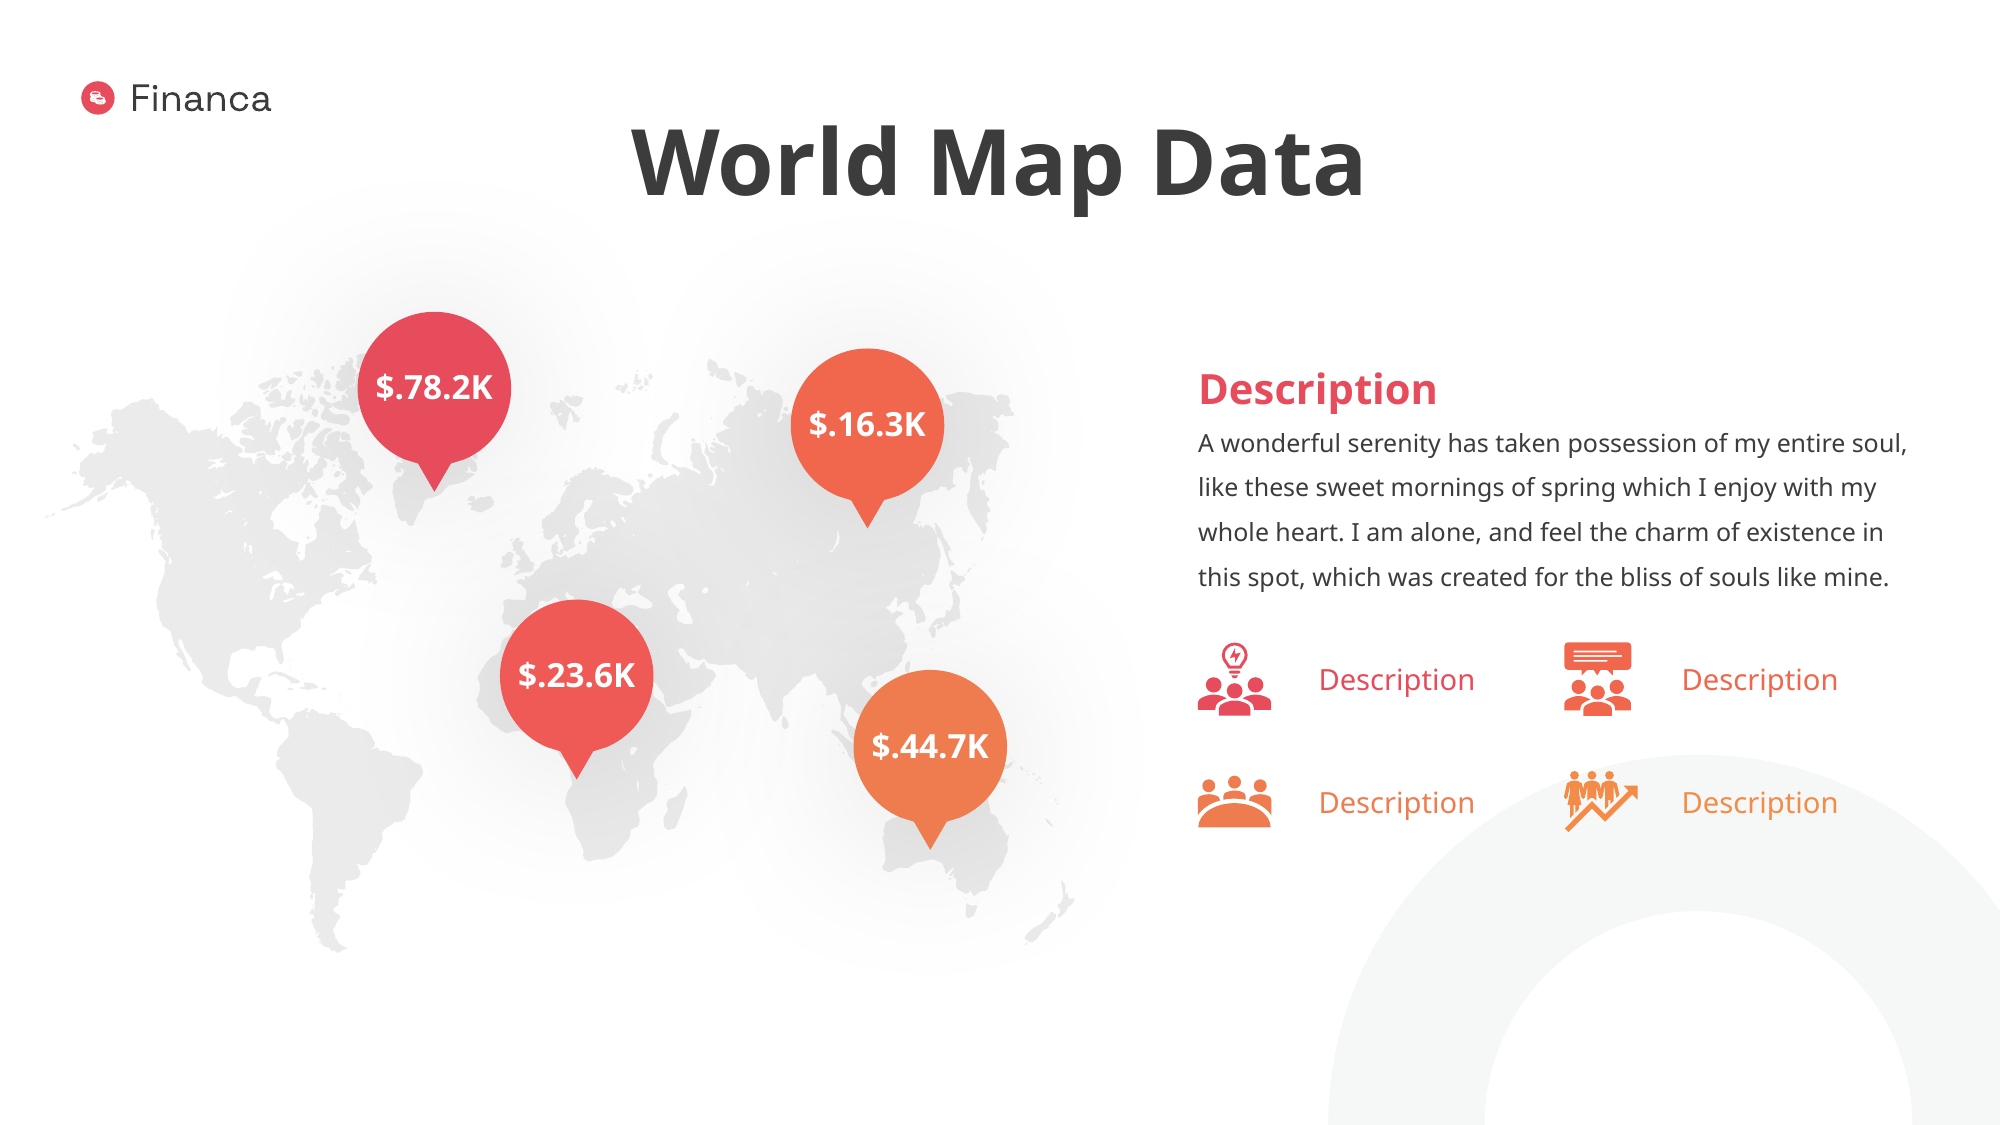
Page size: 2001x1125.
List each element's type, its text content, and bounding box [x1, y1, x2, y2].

text_box Description [1666, 776, 1868, 827]
text_box [368, 310, 501, 347]
text_box [1328, 754, 2000, 1125]
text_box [133, 84, 272, 112]
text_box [44, 347, 1075, 953]
title World Map Data [294, 95, 1706, 222]
text_box Description [1666, 654, 1868, 704]
text_box Description [1303, 776, 1505, 827]
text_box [1564, 642, 1632, 716]
text_box A wonderful serenity has taken possession of my entire soul, like these sweet mornings of spring which I enjoy with my whole heart. I am alone, and feel the charm of existence in this spot, which was created for the bliss of souls like mine. [1183, 382, 1924, 622]
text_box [1198, 642, 1272, 716]
text_box Description [1303, 654, 1505, 704]
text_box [1197, 775, 1272, 828]
text_box Description [1183, 355, 1497, 421]
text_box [1563, 770, 1638, 833]
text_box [81, 81, 115, 115]
